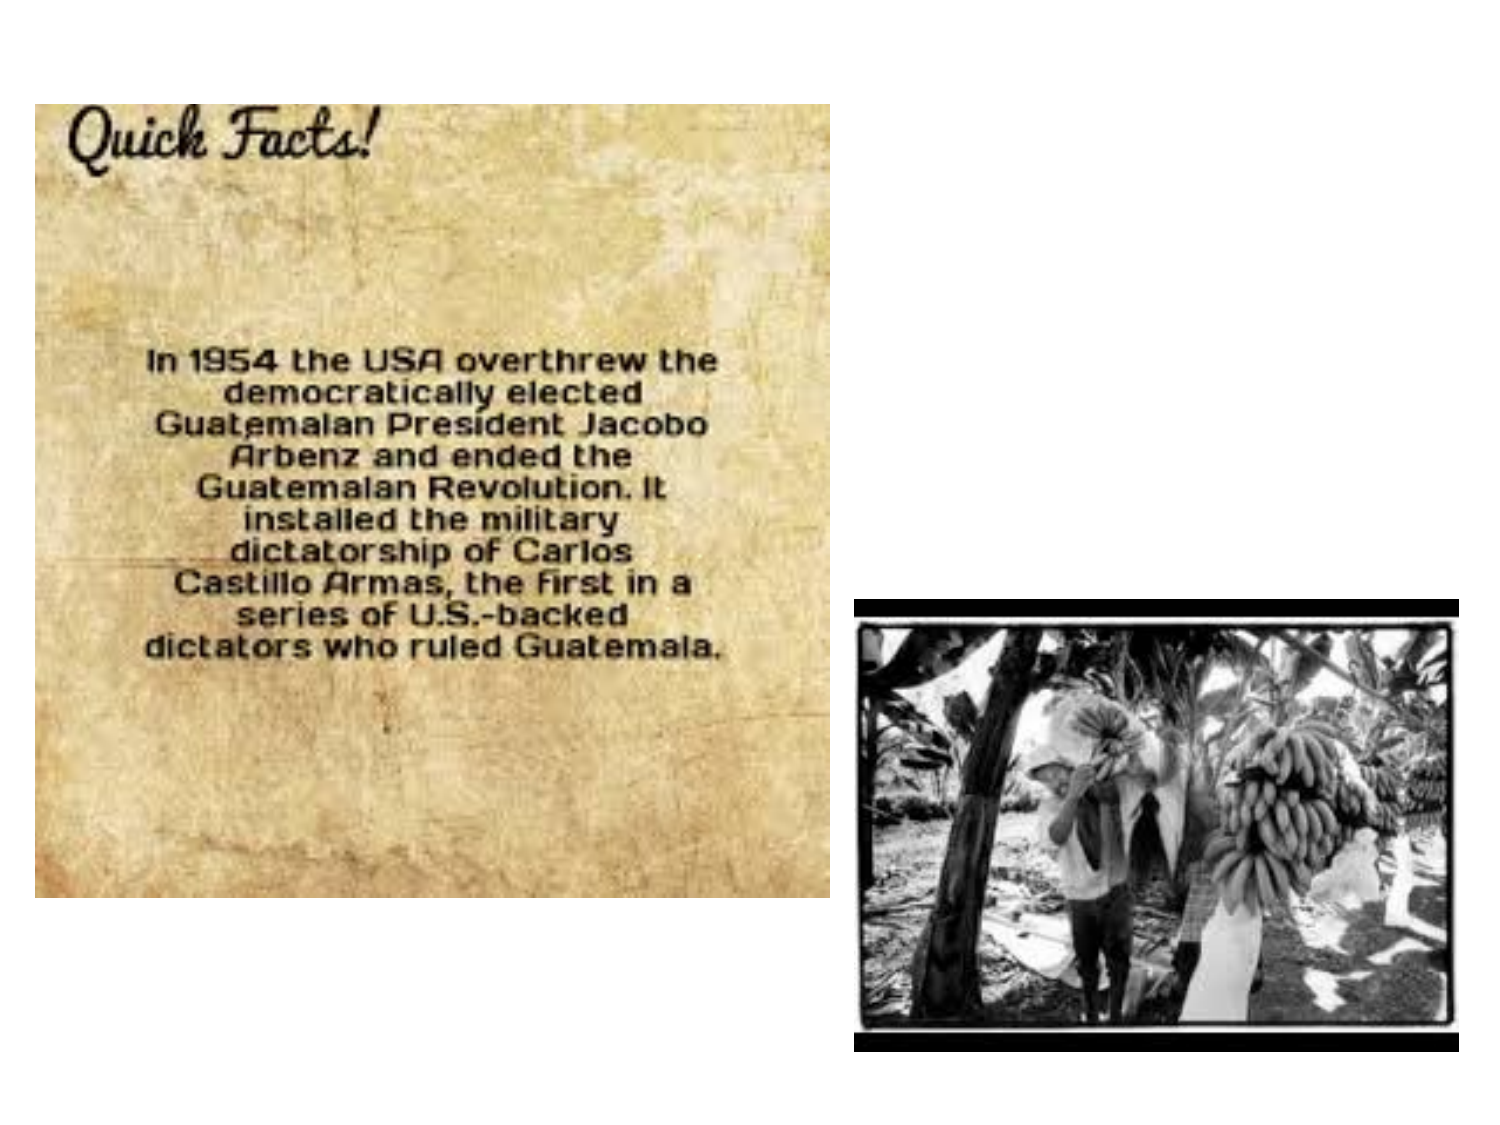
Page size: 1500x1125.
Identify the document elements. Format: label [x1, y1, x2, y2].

picture [35, 103, 830, 899]
picture [853, 599, 1459, 1053]
